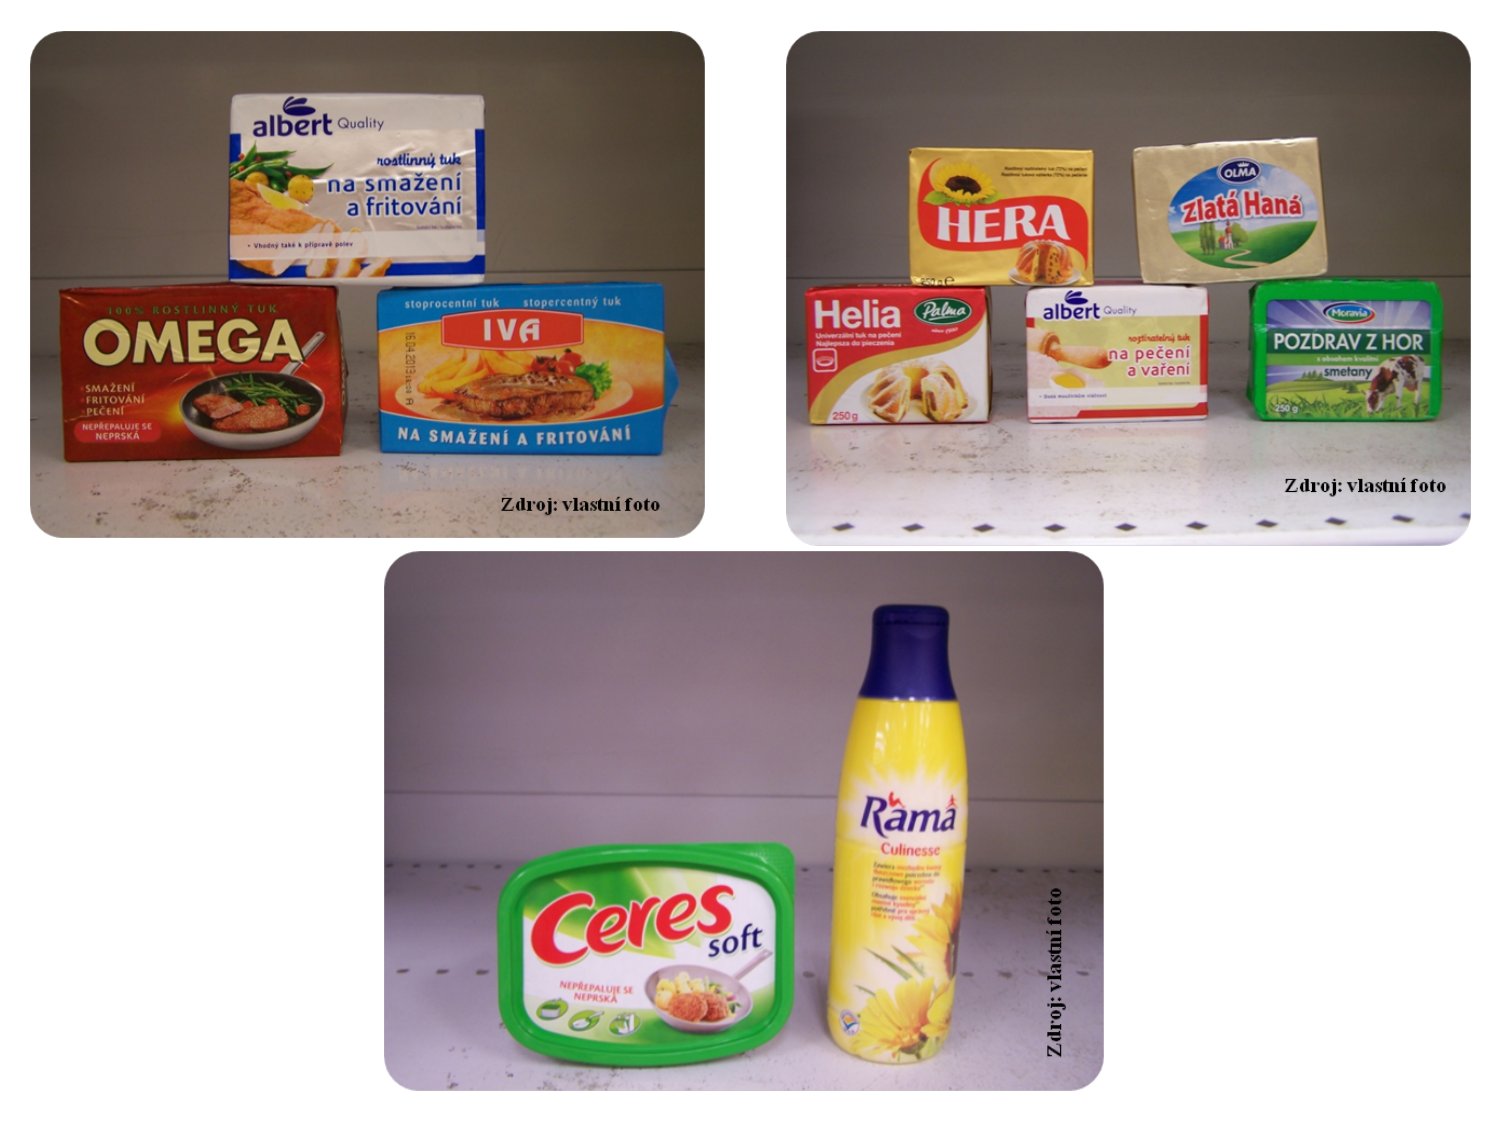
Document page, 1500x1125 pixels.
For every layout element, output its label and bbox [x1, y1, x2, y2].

picture [785, 30, 1472, 547]
picture [383, 550, 1105, 1093]
picture [29, 30, 706, 540]
